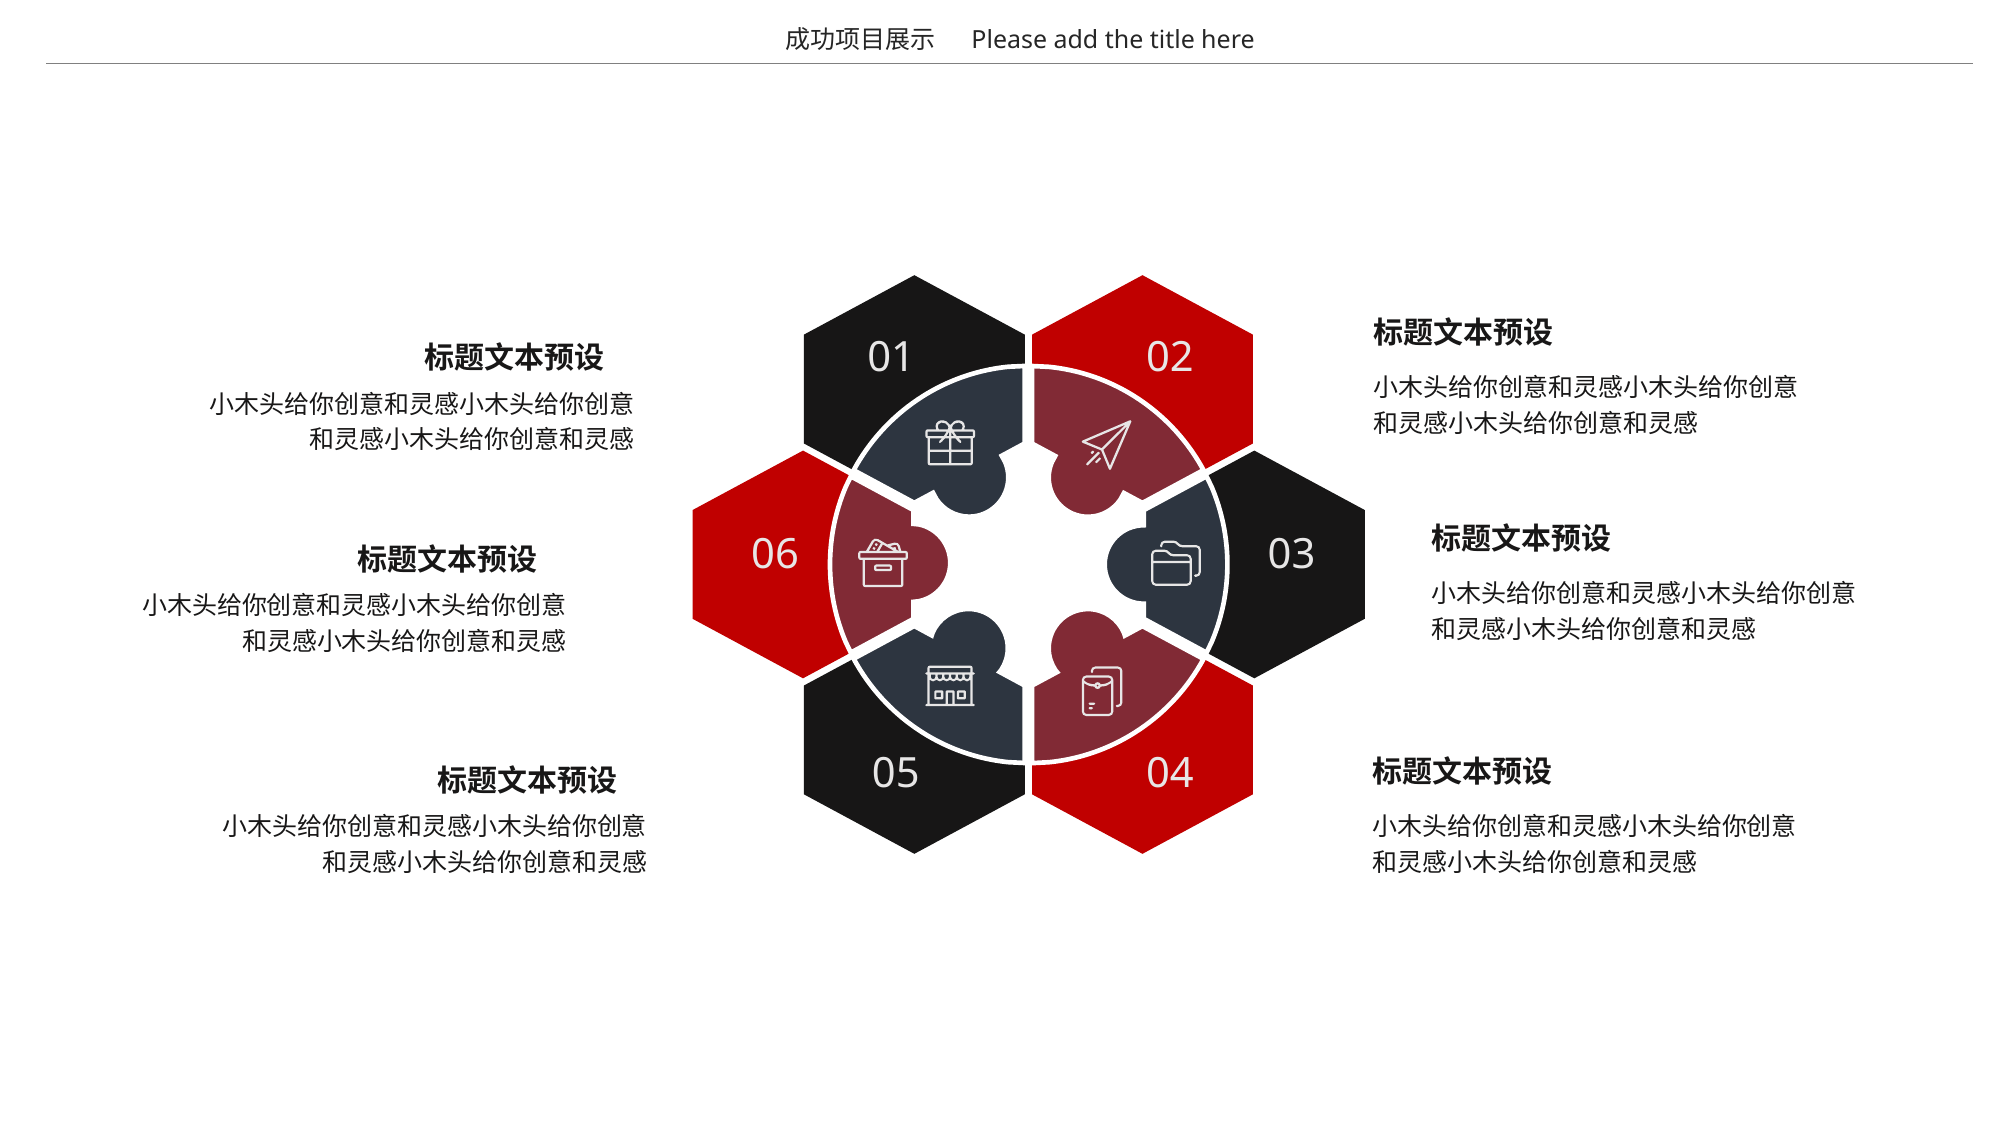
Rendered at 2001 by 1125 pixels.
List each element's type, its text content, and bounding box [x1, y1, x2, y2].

text_box 标题文本预设 [1417, 511, 1735, 563]
text_box 标题文本预设 [422, 753, 692, 805]
text_box 小木头给你创意和灵感小木头给你创意和灵感小木头给你创意和灵感 [1417, 564, 1879, 645]
text_box 小木头给你创意和灵感小木头给你创意和灵感小木头给你创意和灵感 [1357, 797, 1820, 878]
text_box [692, 275, 1365, 854]
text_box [46, 15, 1974, 64]
text_box 小木头给你创意和灵感小木头给你创意和灵感小木头给你创意和灵感 [200, 797, 662, 878]
text_box 标题文本预设 [1365, 744, 1675, 796]
text_box 标题文本预设 [342, 532, 660, 584]
text_box 小木头给你创意和灵感小木头给你创意和灵感小木头给你创意和灵感 [187, 374, 650, 456]
text_box 标题文本预设 [1365, 305, 1677, 357]
text_box 小木头给你创意和灵感小木头给你创意和灵感小木头给你创意和灵感 [1365, 358, 1821, 439]
text_box 标题文本预设 [409, 331, 692, 383]
text_box 小木头给你创意和灵感小木头给你创意和灵感小木头给你创意和灵感 [120, 576, 582, 657]
